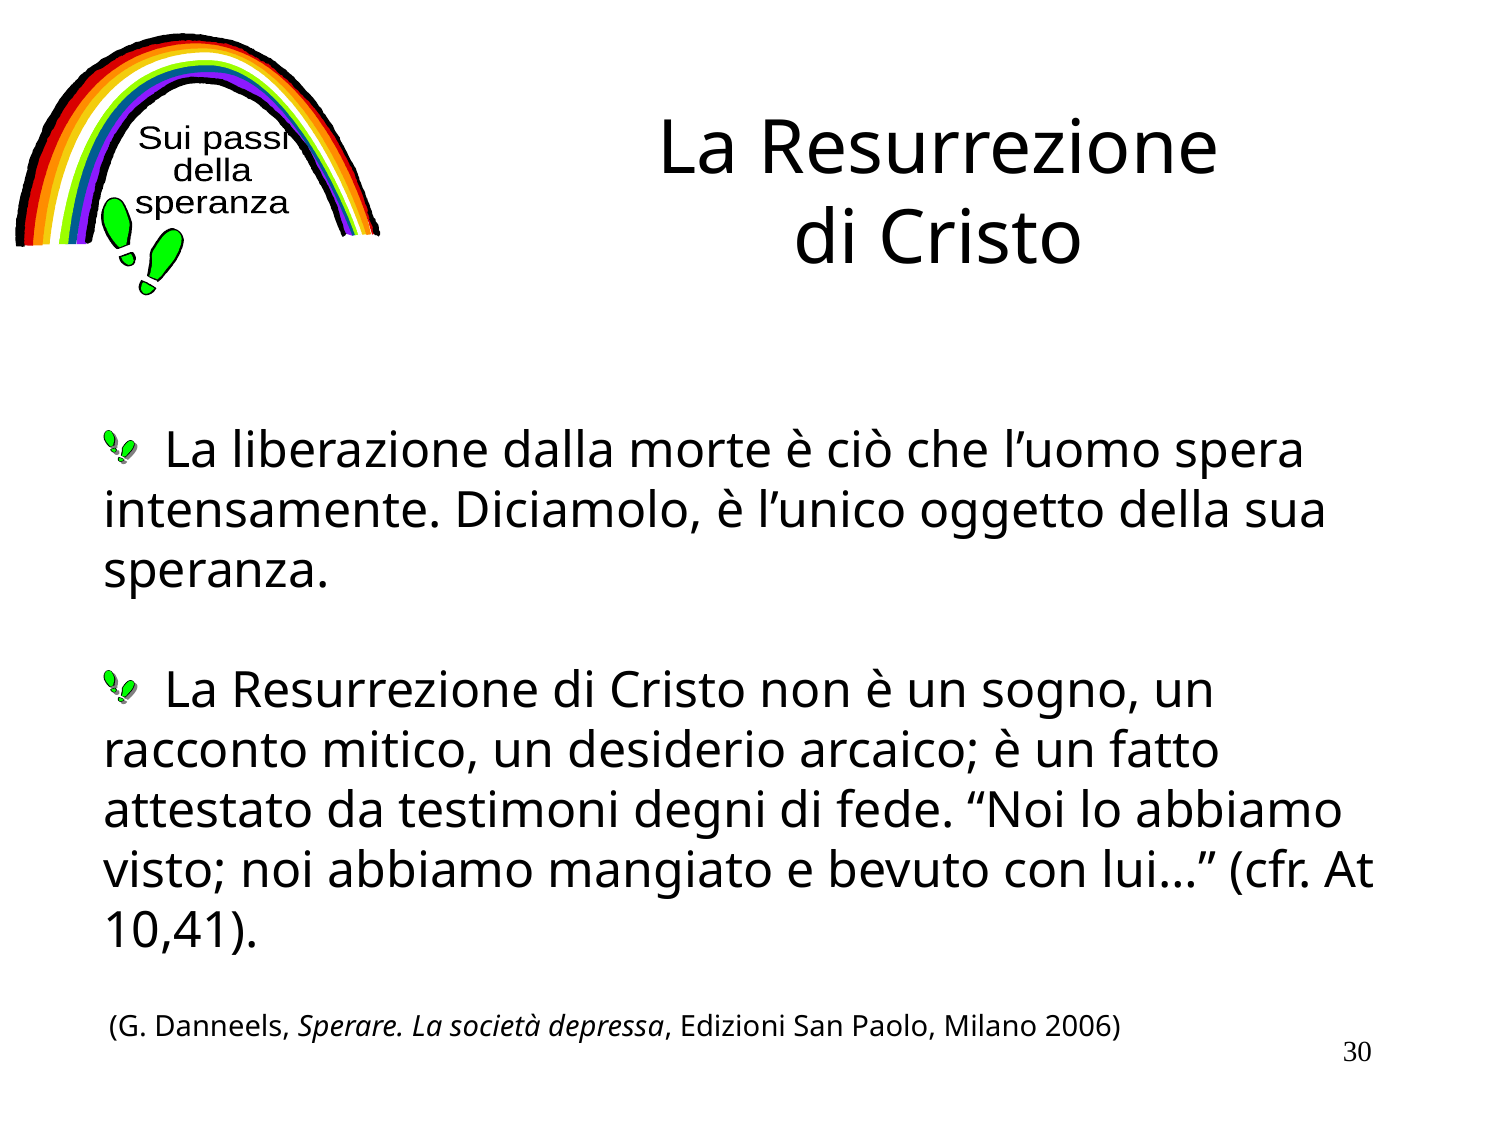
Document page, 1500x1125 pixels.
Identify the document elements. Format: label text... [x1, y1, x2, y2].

text_box La Resurrezione di Cristo [525, 91, 1353, 286]
text_box (G. Danneels, Sperare. La società depressa, Edizioni San Paolo, Milano 2006) [94, 999, 1500, 1050]
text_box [11, 30, 385, 249]
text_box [100, 196, 185, 297]
slide_number 30 [1074, 1050, 1388, 1101]
text_box La liberazione dalla morte è ciò che l’uomo spera intensamente. Diciamolo, è l’unico oggetto della sua speranza. La Resurrezione di Cristo non è un sogno, un racconto mitico, un desiderio arcaico; è un fatto attestato da testimoni degni di fede. “Noi lo abbiamo visto; noi abbiamo mangiato e bevuto con lui…” (cfr. At 10,41). [88, 349, 1436, 1025]
